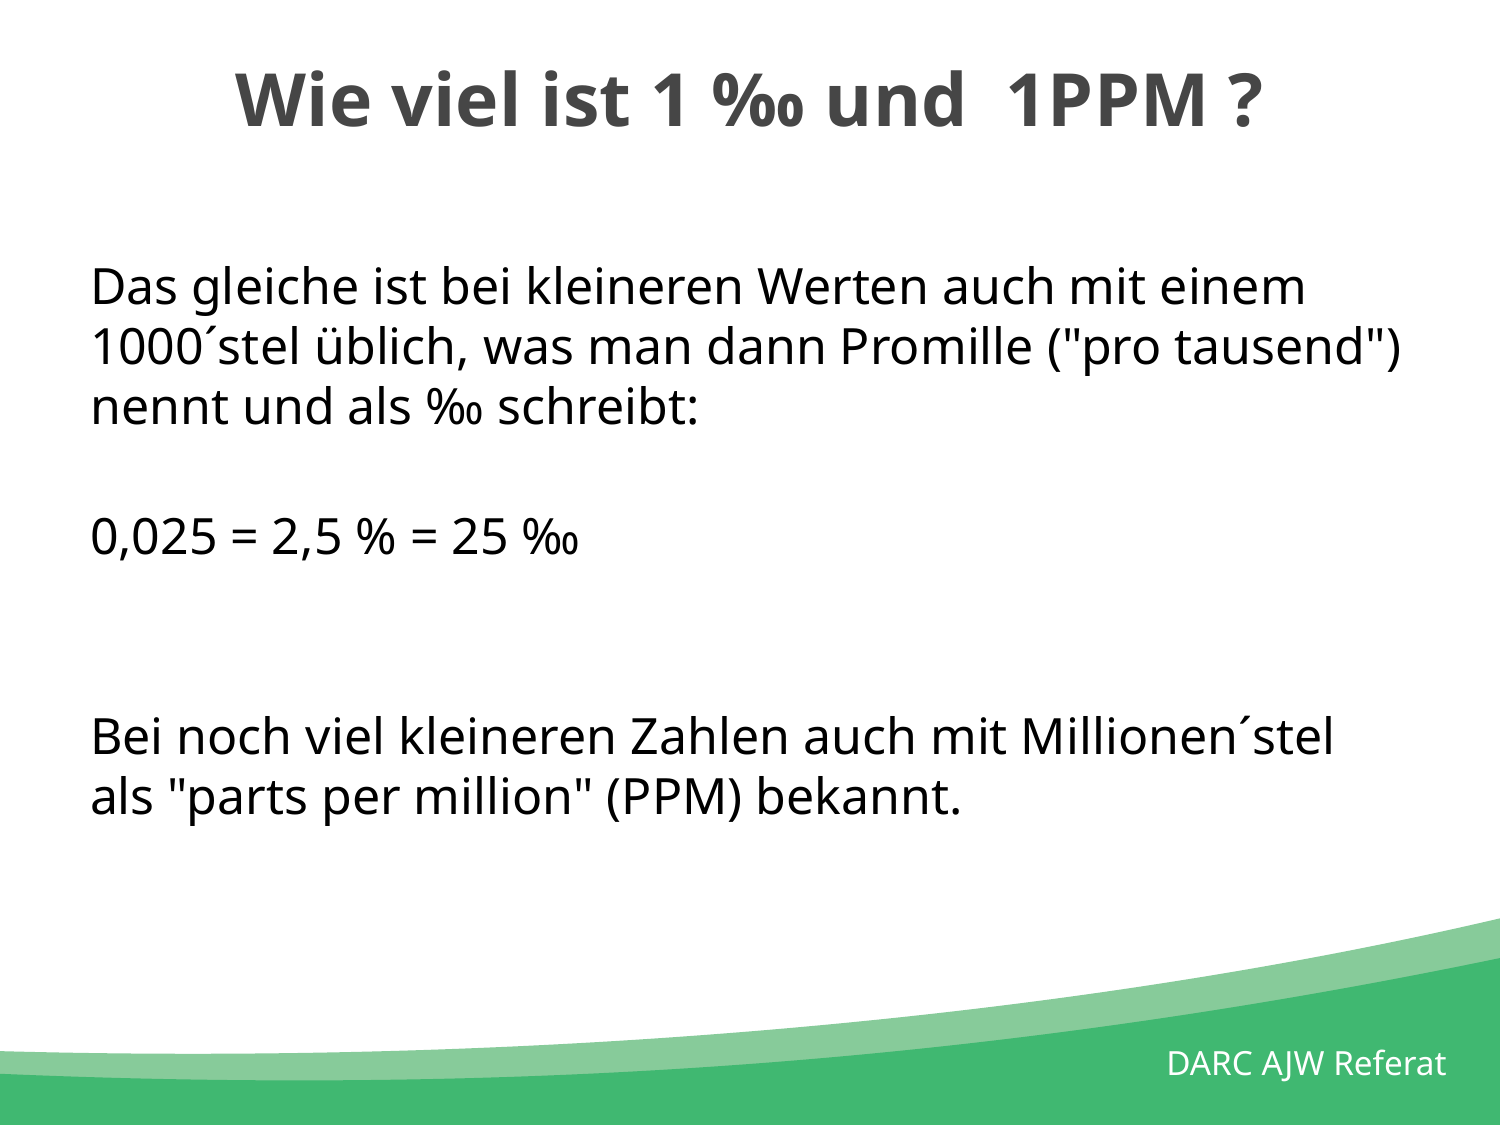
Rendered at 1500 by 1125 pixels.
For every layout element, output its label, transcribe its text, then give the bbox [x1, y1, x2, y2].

list Das gleiche ist bei kleineren Werten auch mit einem 1000´stel üblich, was man dann Promille ("pro tausend") nennt und als ‰ schreibt: 0,025 = 2,5 % = 25 ‰ Bei noch viel kleineren Zahlen auch mit Millionen´stel als "parts per million" (PPM) bekannt. [75, 177, 1425, 1022]
title Wie viel ist 1 ‰ und 1PPM ? [75, 45, 1425, 149]
